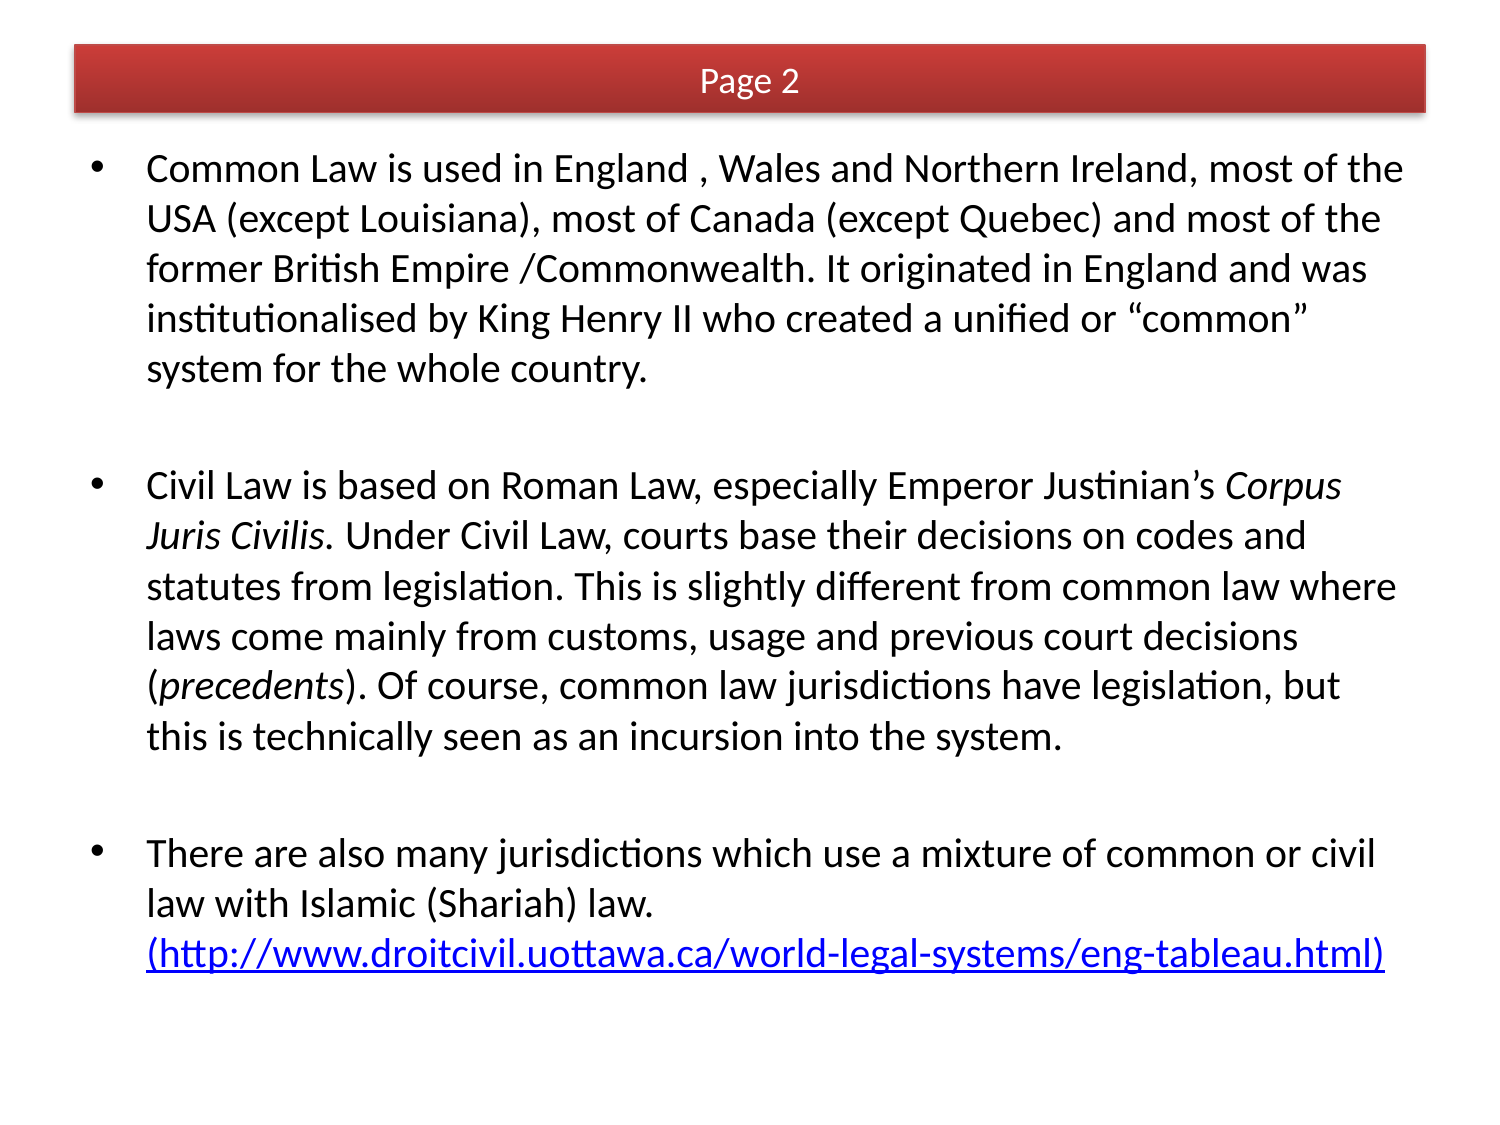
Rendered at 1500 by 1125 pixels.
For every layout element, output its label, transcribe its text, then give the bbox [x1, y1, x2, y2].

list Common Law is used in England , Wales and Northern Ireland, most of the USA (except Louisiana), most of Canada (except Quebec) and most of the former British Empire /Commonwealth. It originated in England and was institutionalised by King Henry II who created a unified or “common” system for the whole country. Civil Law is based on Roman Law, especially Emperor Justinian’s Corpus Juris Civilis. Under Civil Law, courts base their decisions on codes and statutes from legislation. This is slightly different from common law where laws come mainly from customs, usage and previous court decisions (precedents). Of course, common law jurisdictions have legislation, but this is technically seen as an incursion into the system. There are also many jurisdictions which use a mixture of common or civil law with Islamic (Shariah) law. (http://www.droitcivil.uottawa.ca/world-legal-systems/eng-tableau.html) [75, 75, 1425, 1005]
title Page 2 [74, 44, 1426, 113]
